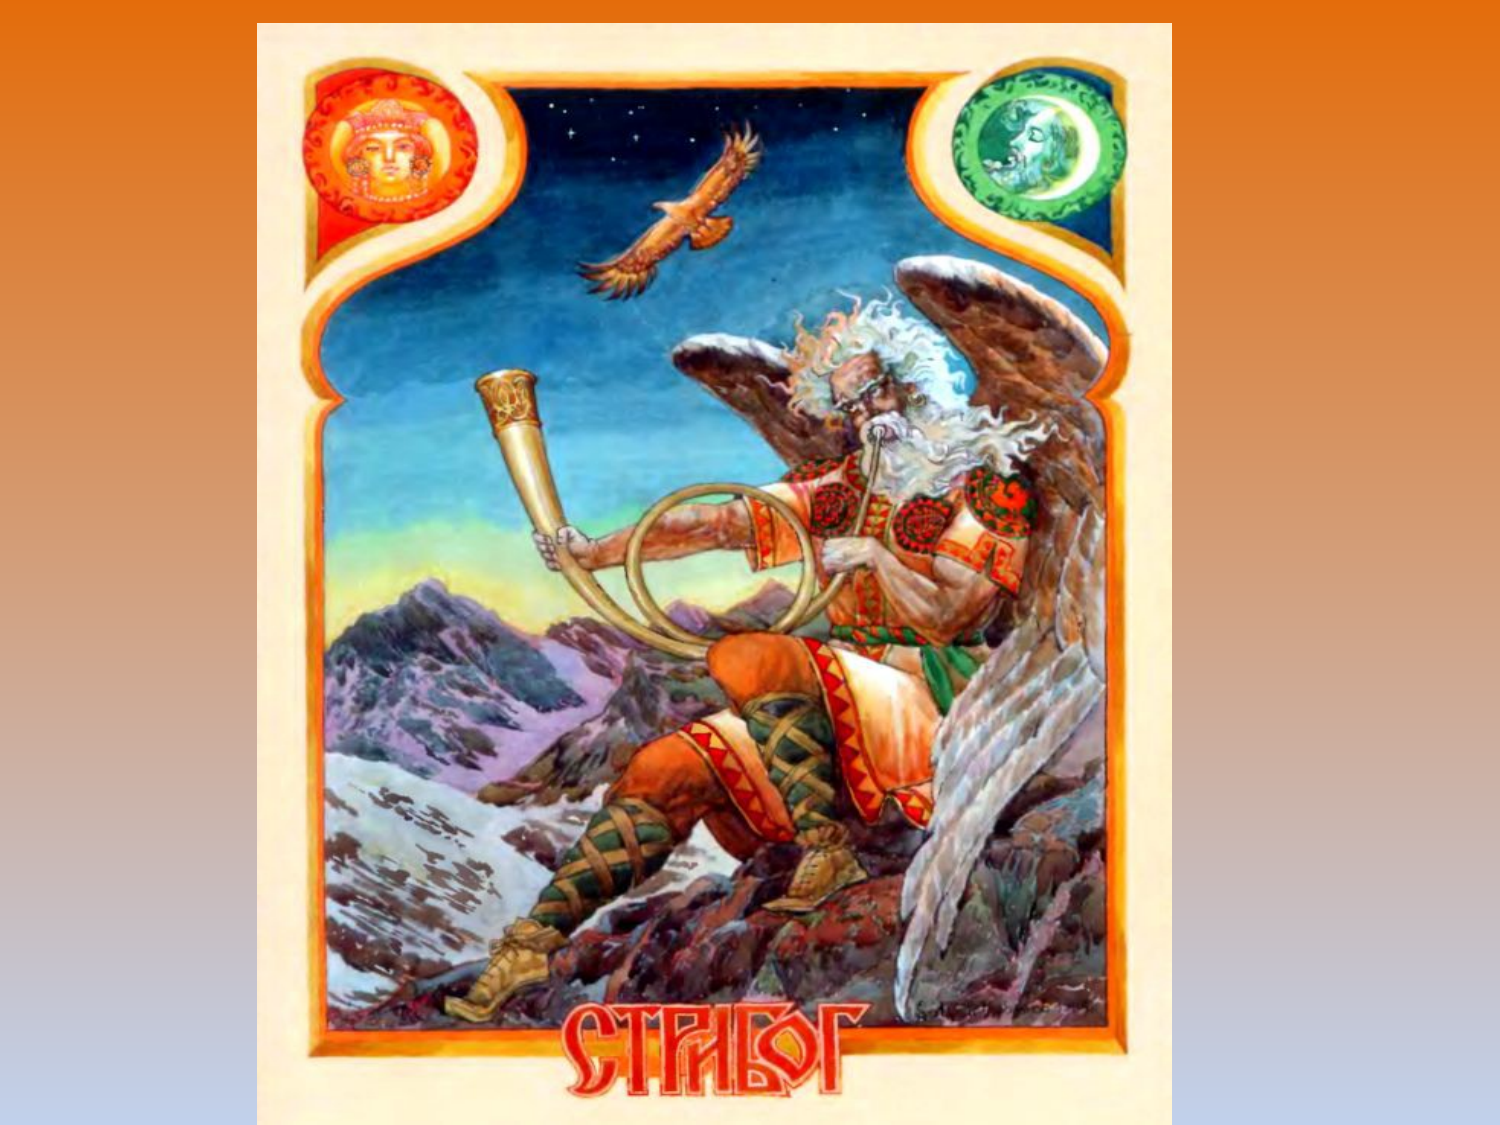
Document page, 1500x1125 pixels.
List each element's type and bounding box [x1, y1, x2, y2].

picture [257, 23, 1173, 1125]
